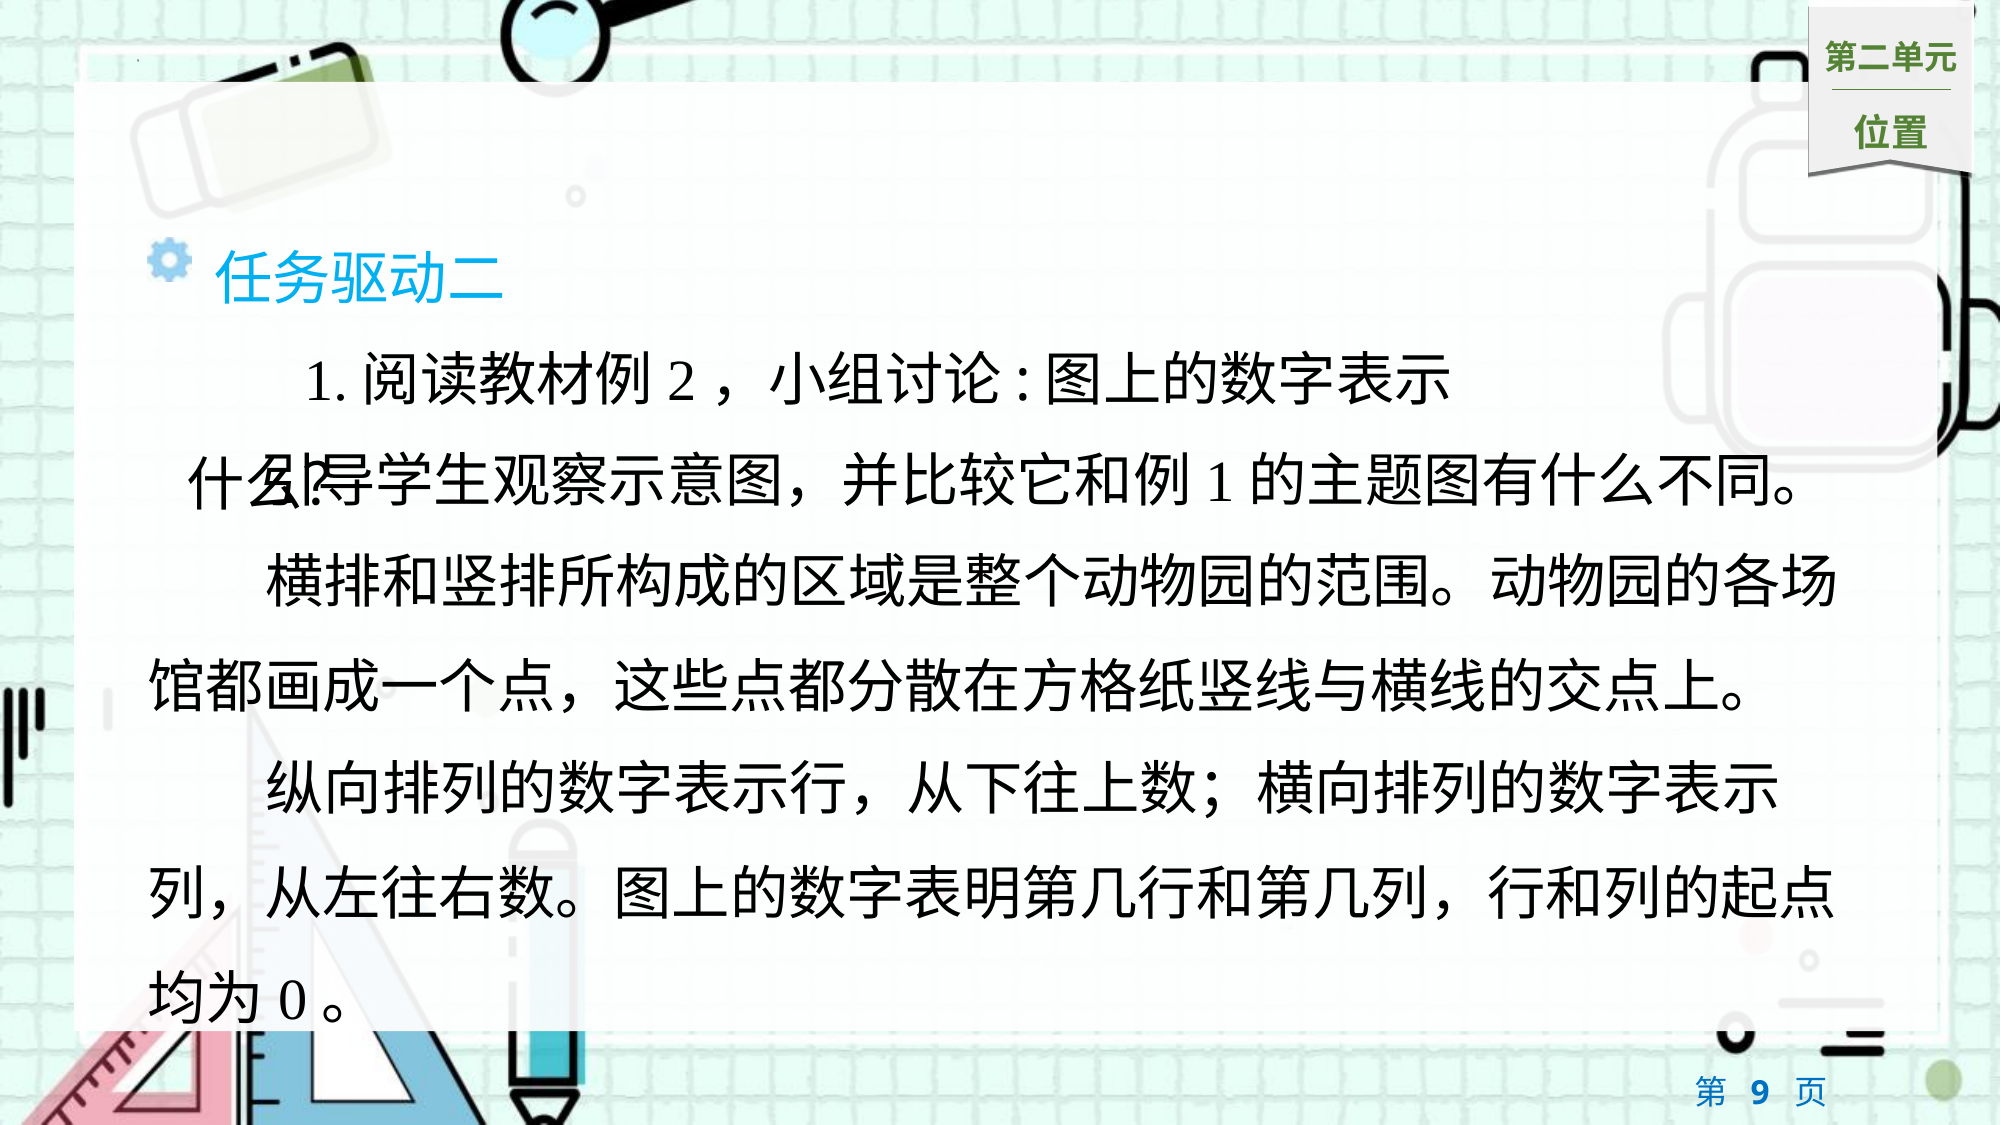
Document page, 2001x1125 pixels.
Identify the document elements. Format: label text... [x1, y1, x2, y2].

text_box 引导学生观察示意图，并比较它和例1的主题图有什么不同。 [142, 408, 1832, 514]
text_box 任务驱动二 [143, 206, 506, 312]
text_box 横排和竖排所构成的区域是整个动物园的范围。动物园的各场馆都画成一个点，这些点都分散在方格纸竖线与横线的交点上。 [147, 509, 1853, 716]
picture [147, 237, 192, 282]
picture [1938, 168, 1971, 176]
text_box 纵向排列的数字表示行，从下往上数；横向排列的数字表示列，从左往右数。图上的数字表明第几行和第几列，行和列的起点均为0。 [147, 716, 1853, 1032]
picture [0, 0, 2000, 1125]
text_box 1.阅读教材例2，小组讨论:图上的数字表示什么？ [186, 307, 1510, 408]
